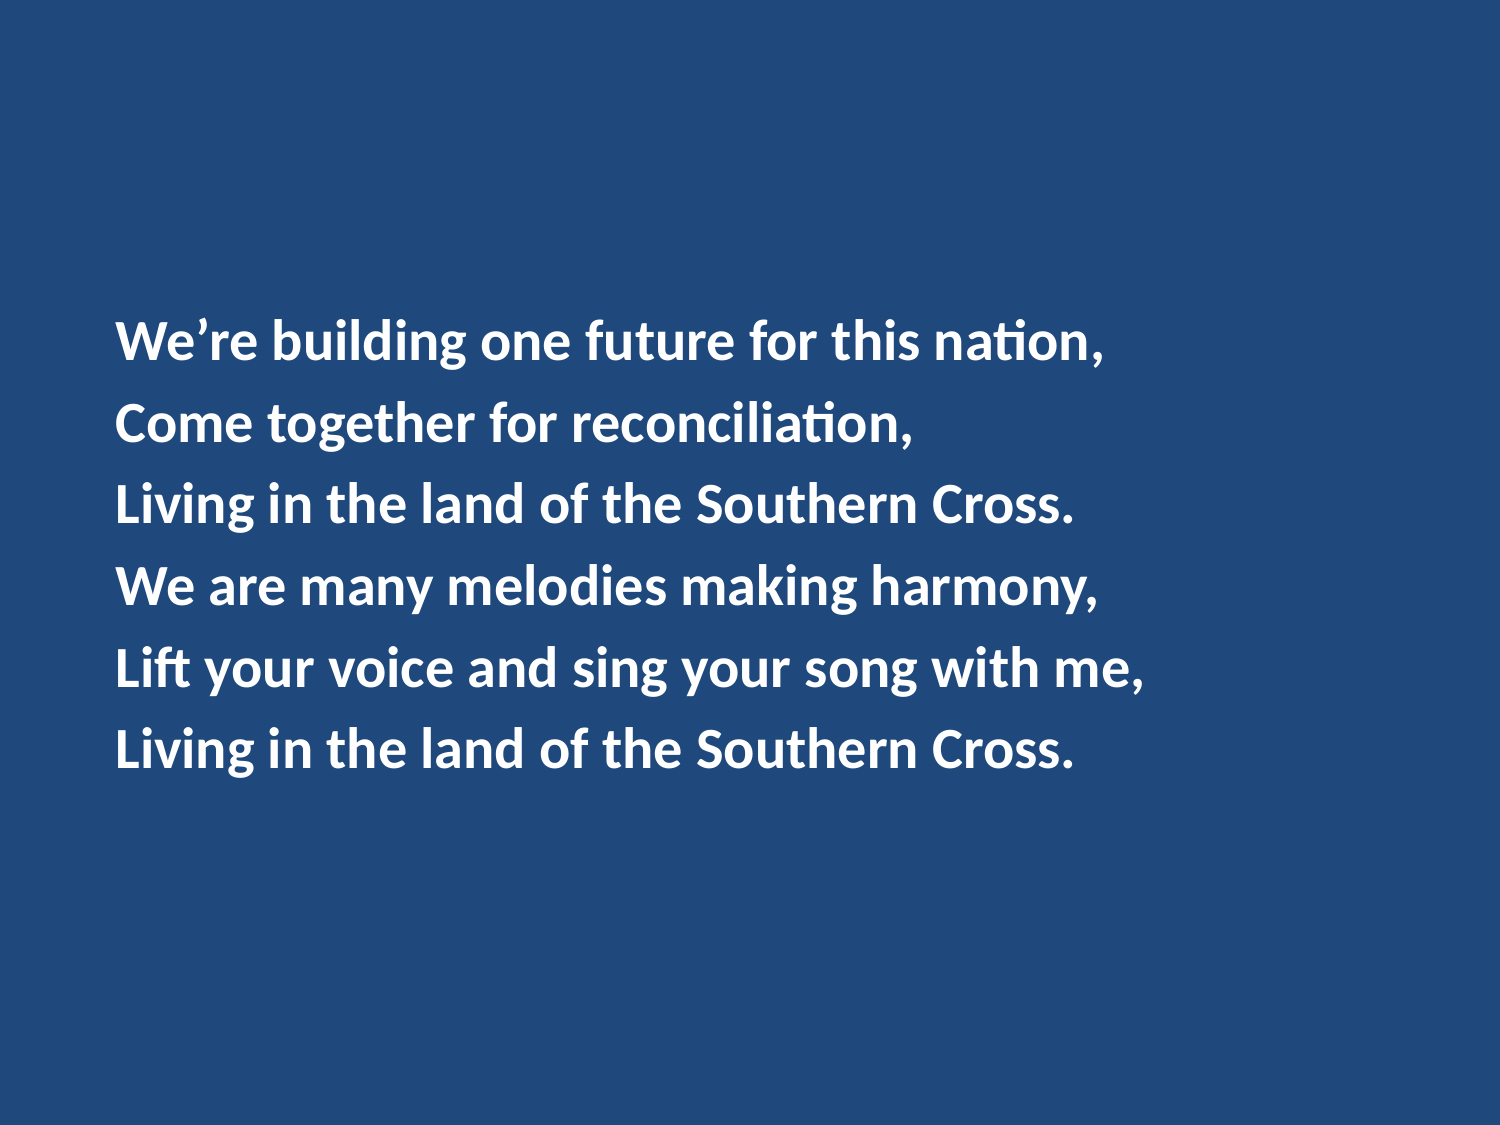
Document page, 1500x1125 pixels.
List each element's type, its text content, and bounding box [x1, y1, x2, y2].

list We’re building one future for this nation, Come together for reconciliation, Living in the land of the Southern Cross. We are many melodies making harmony, Lift your voice and sing your song with me, Living in the land of the Southern Cross. [100, 294, 1471, 831]
